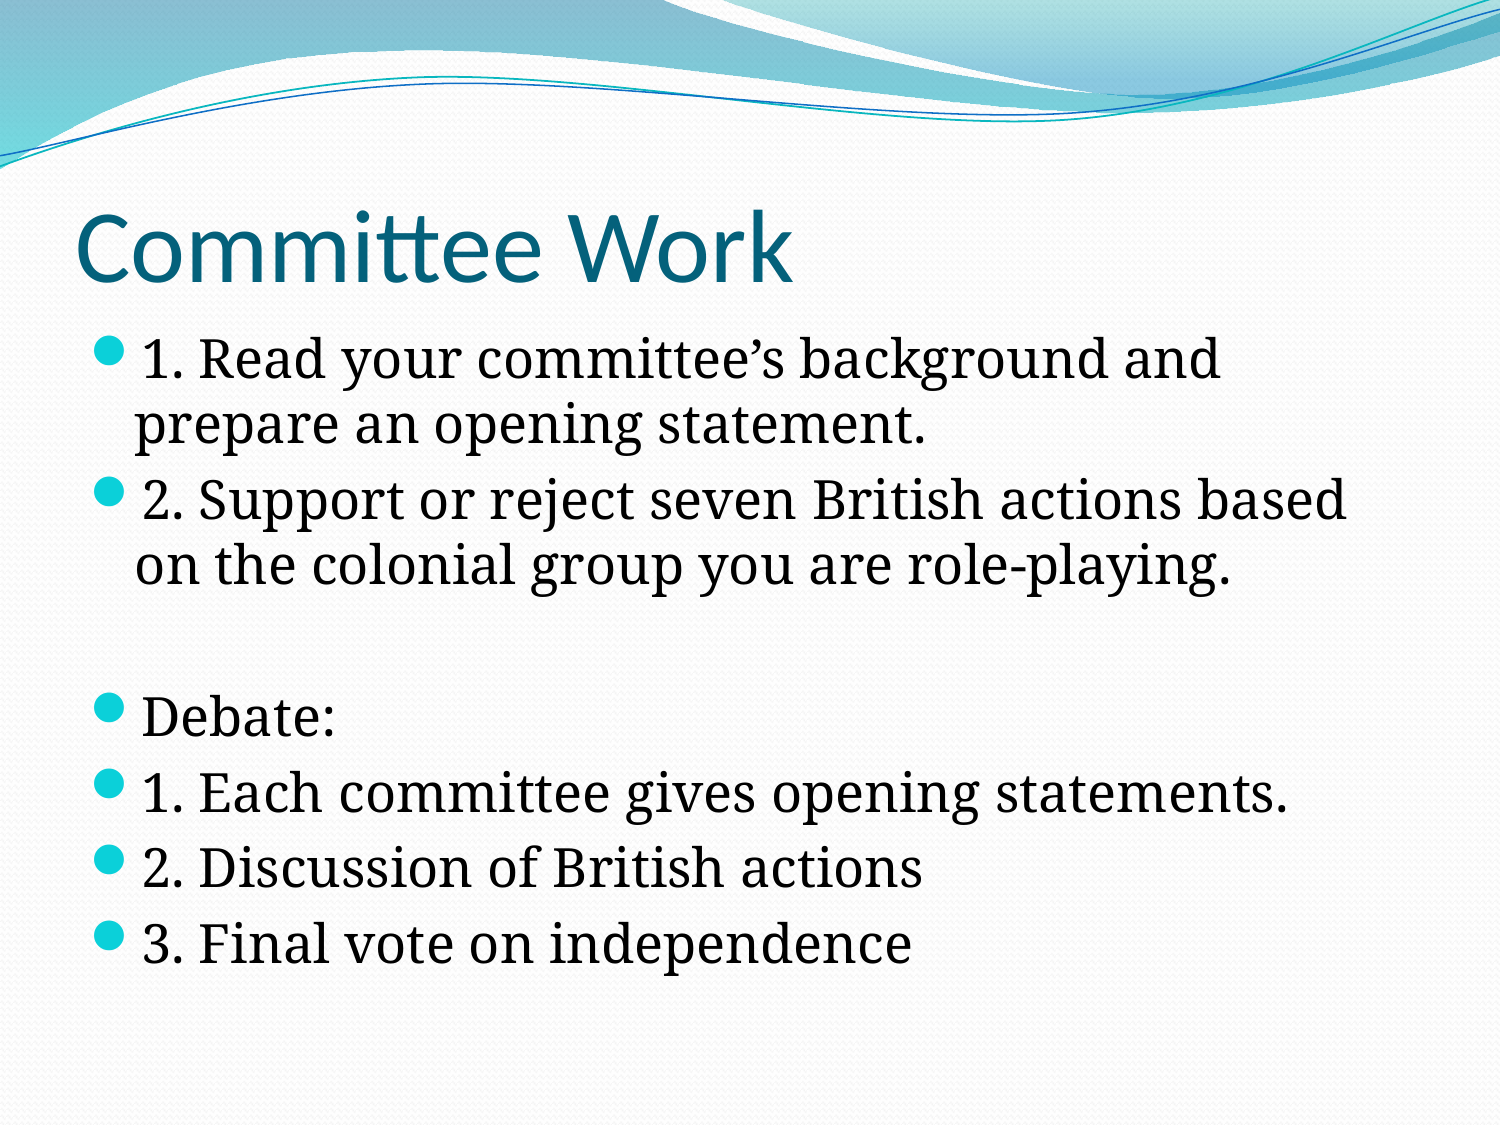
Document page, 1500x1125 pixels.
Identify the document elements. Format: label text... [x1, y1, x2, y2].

title Committee Work [75, 115, 1425, 303]
list 1. Read your committee’s background and prepare an opening statement. 2. Support or reject seven British actions based on the colonial group you are role-playing. Debate: 1. Each committee gives opening statements. 2. Discussion of British actions 3. Final vote on independence [75, 317, 1425, 1038]
